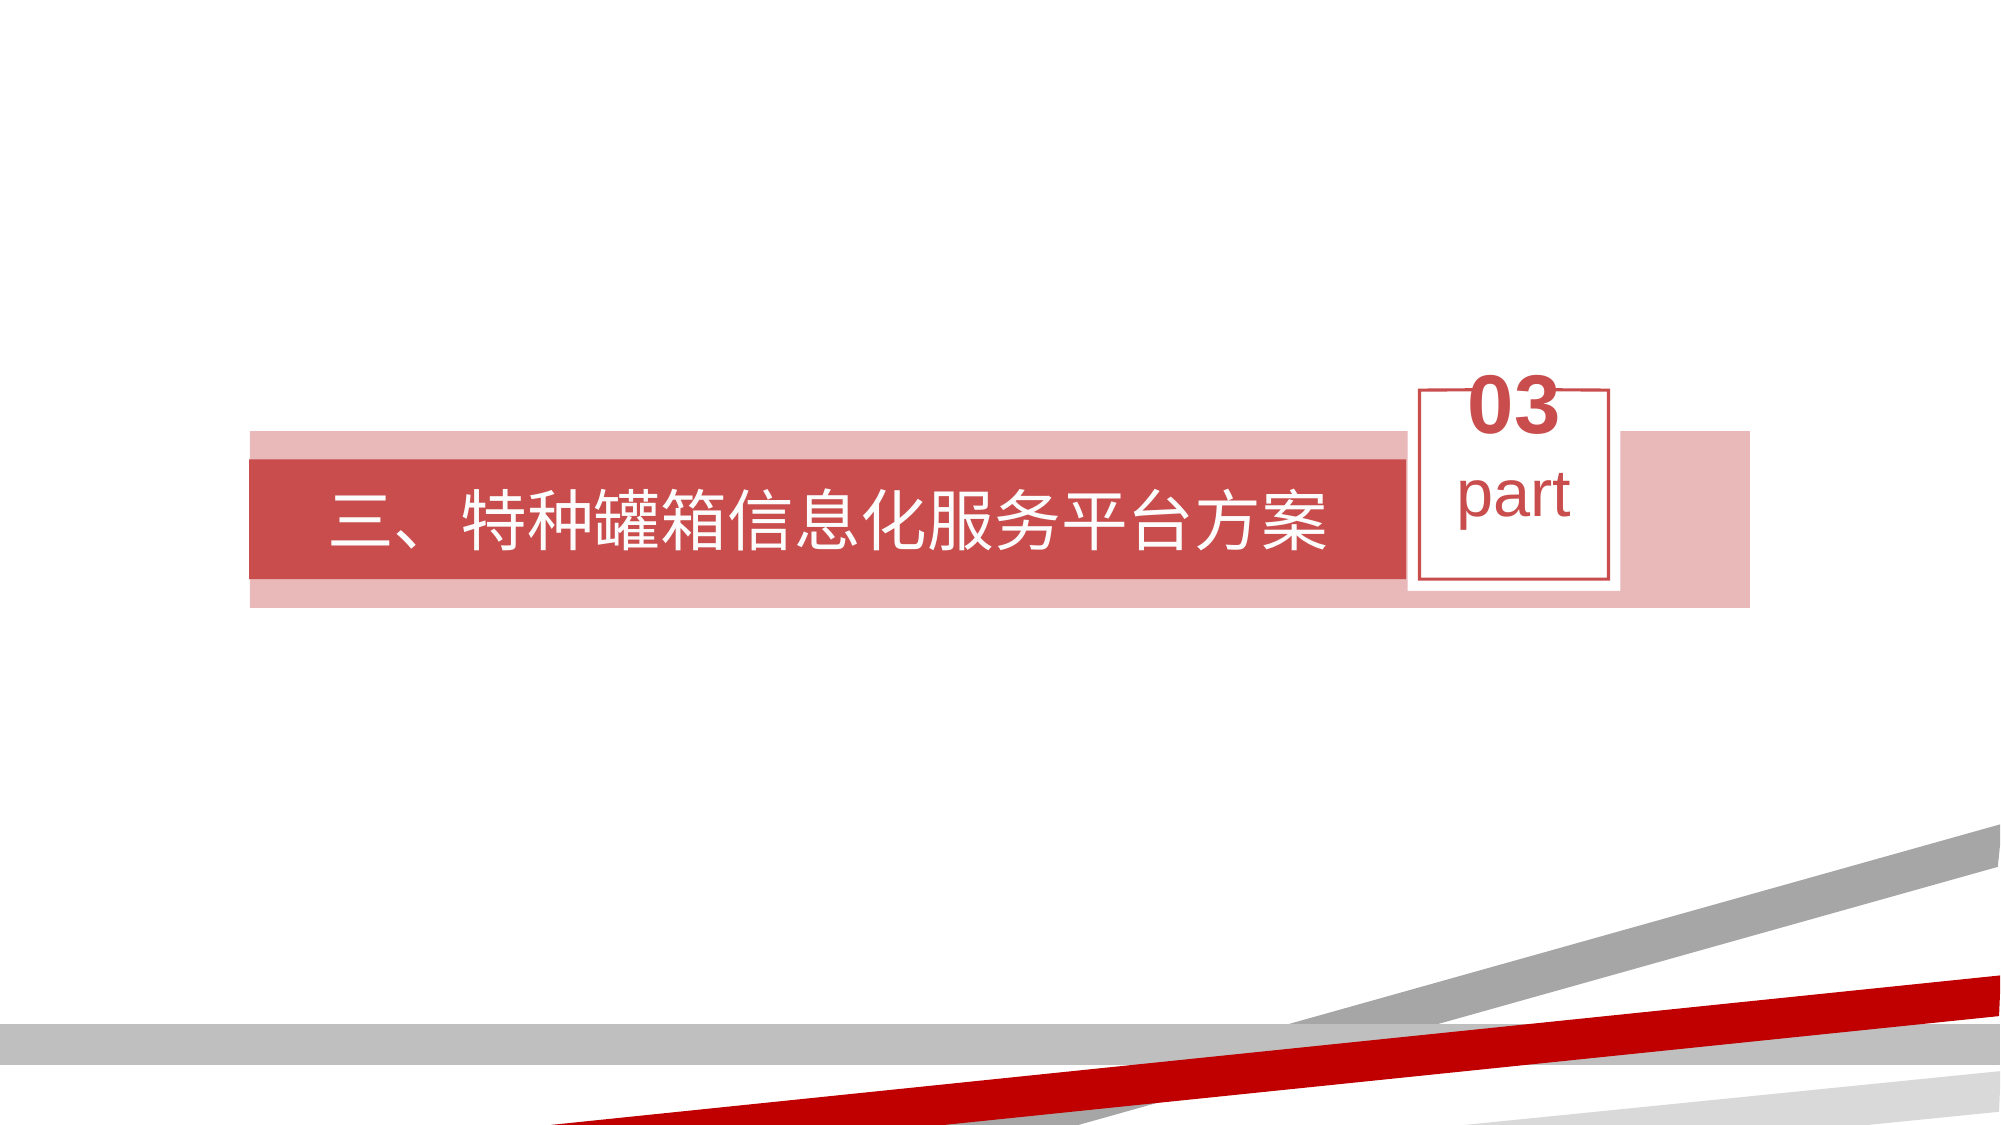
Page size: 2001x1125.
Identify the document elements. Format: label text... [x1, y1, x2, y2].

text_box 03 part [1418, 388, 1610, 581]
text_box [249, 430, 1751, 609]
text_box 三、特种罐箱信息化服务平台方案 [248, 458, 1407, 580]
